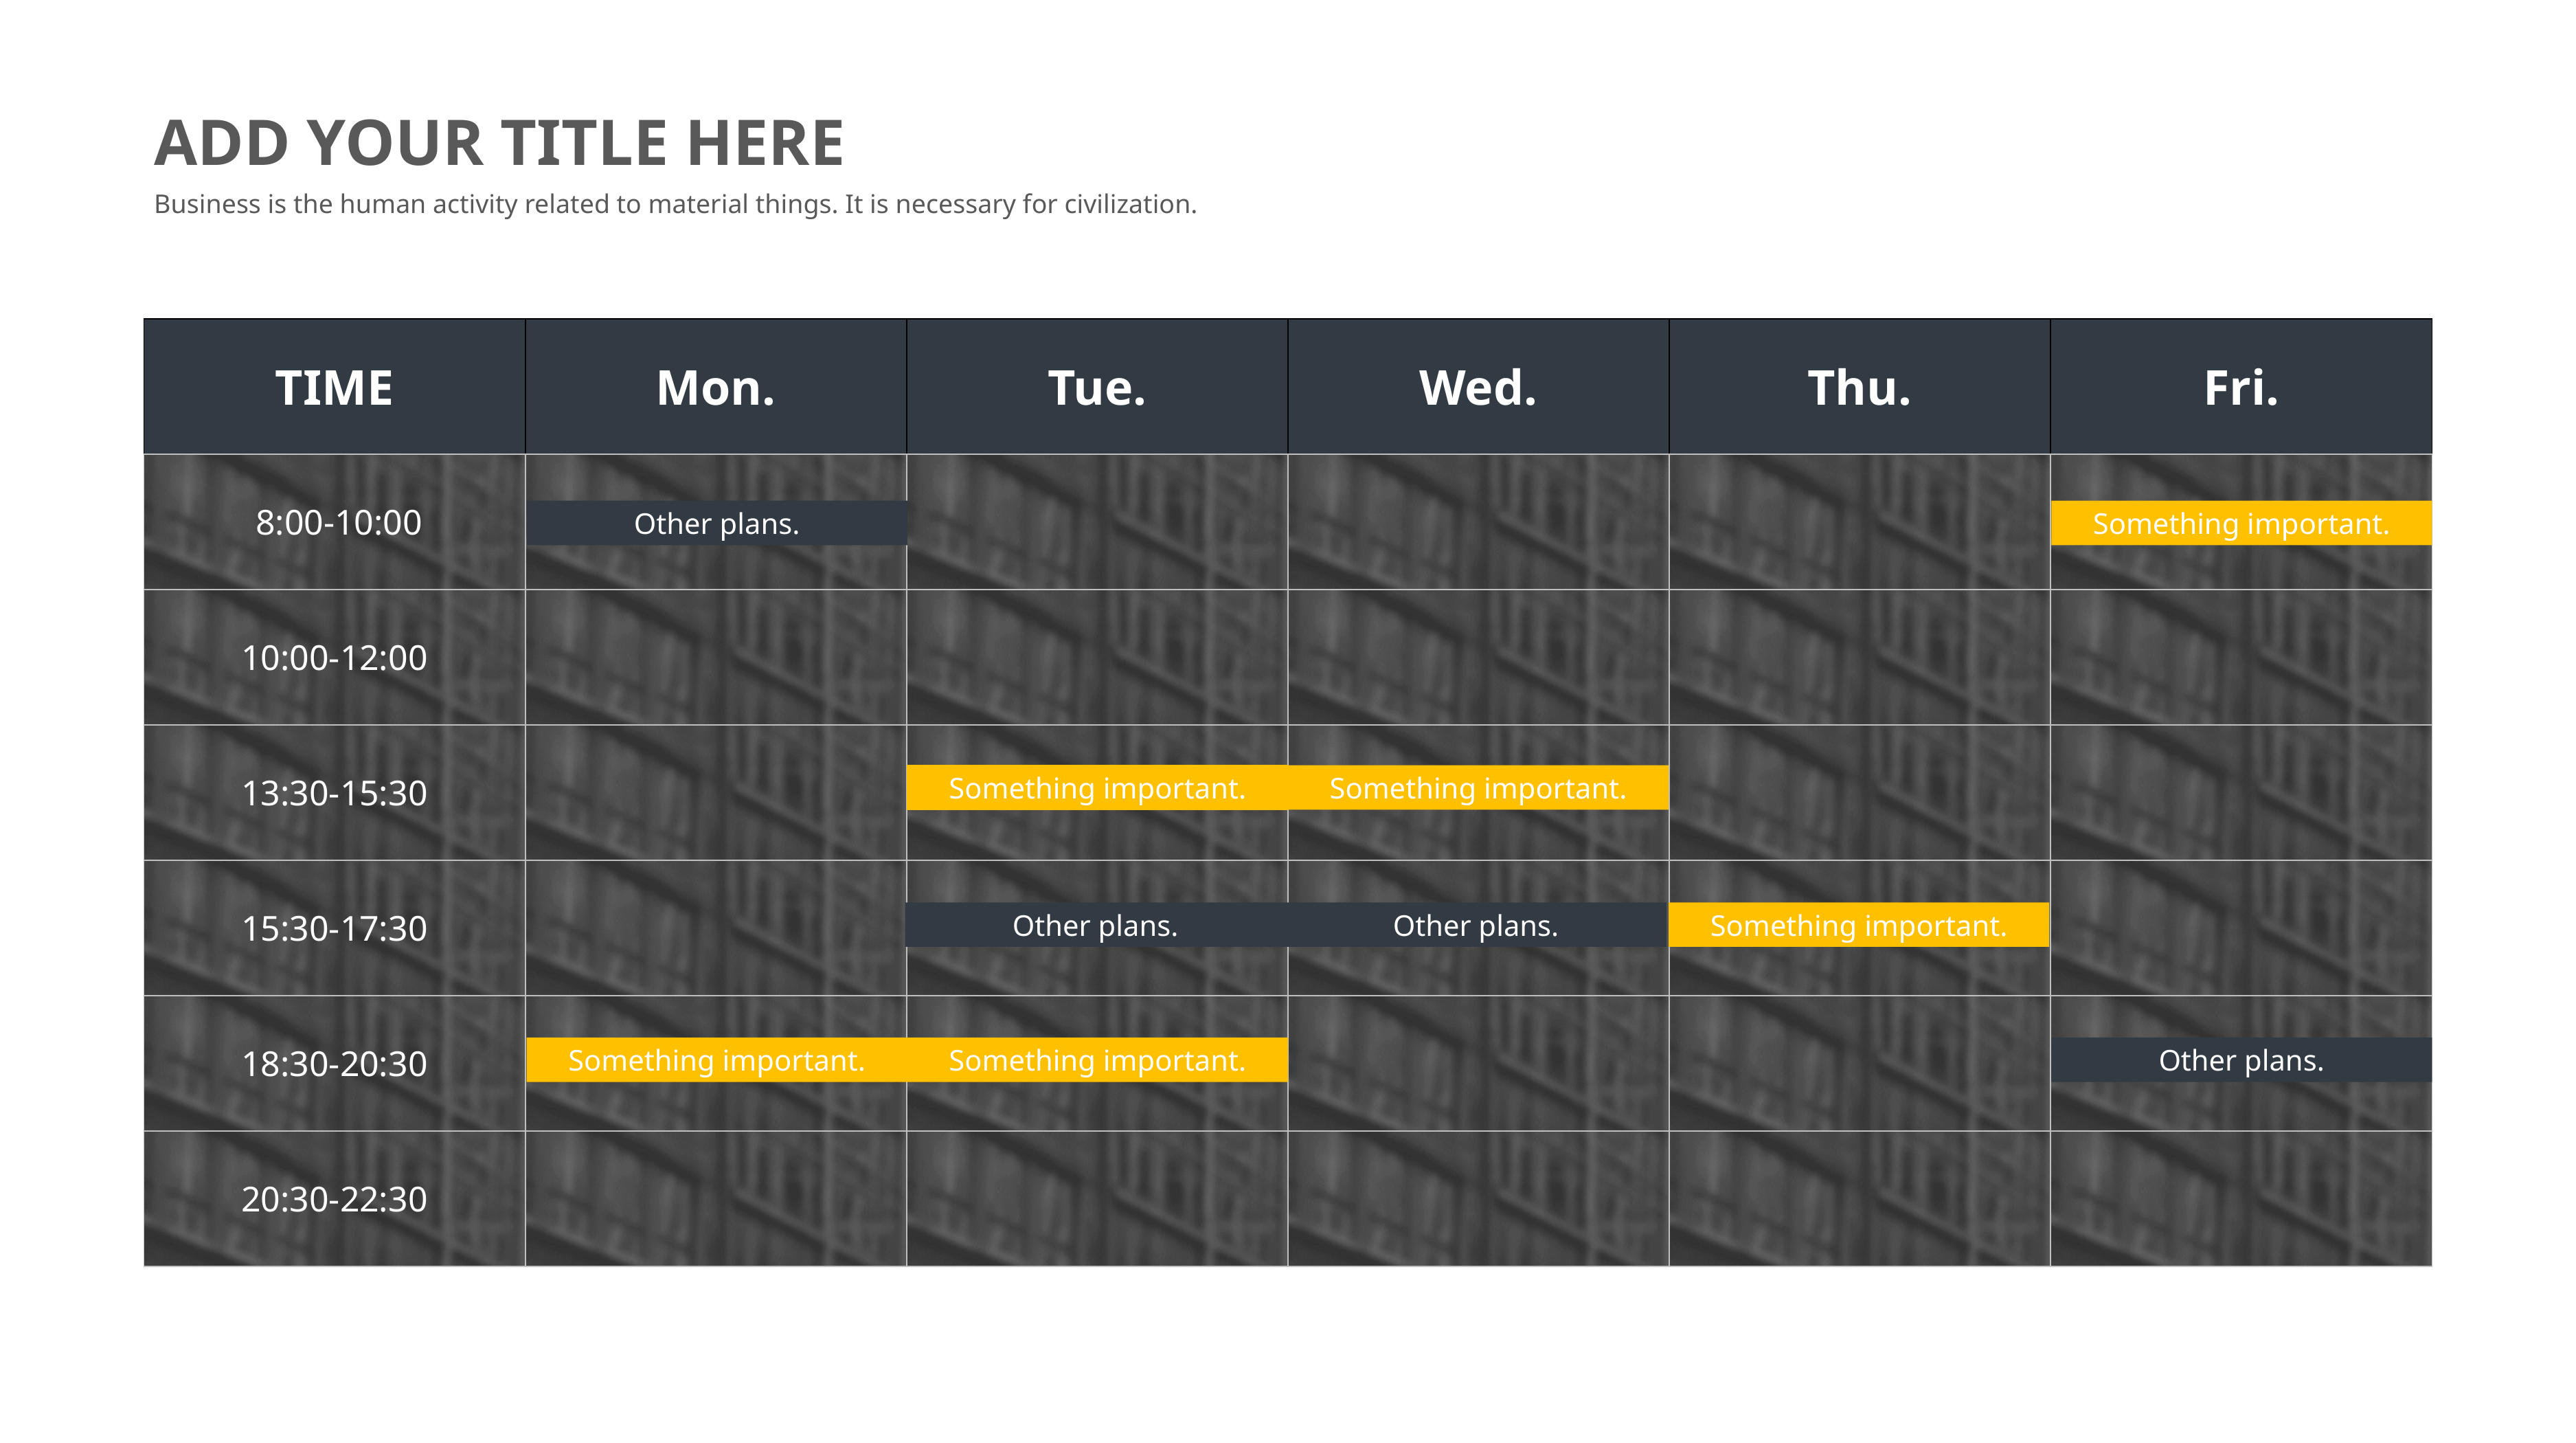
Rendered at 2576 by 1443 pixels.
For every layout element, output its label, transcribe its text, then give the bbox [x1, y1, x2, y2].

text_box Other plans. [1286, 902, 1667, 947]
table_cell [2051, 726, 2432, 860]
table_cell [1670, 947, 2050, 995]
table_header Mon. [526, 320, 906, 454]
table_header Fri. [2051, 320, 2432, 454]
table_cell 13:30-15:30 [144, 726, 525, 860]
table_cell 18:30-20:30 [144, 996, 525, 1130]
table_cell [526, 861, 906, 995]
table_cell [526, 590, 906, 724]
table_cell [907, 1132, 1287, 1266]
table_cell 20:30-22:30 [144, 1132, 525, 1266]
table_cell [526, 546, 906, 589]
table_cell [907, 455, 1287, 589]
table_cell [1289, 726, 1669, 765]
table_cell 10:00-12:00 [144, 590, 525, 724]
text_box Other plans. [2051, 1037, 2432, 1082]
text_box ADD YOUR TITLE HERE [144, 59, 1121, 166]
table_header Thu. [1670, 320, 2050, 454]
table_cell [1289, 590, 1669, 724]
table_cell [1289, 1132, 1669, 1266]
table_cell [907, 1082, 1287, 1130]
table_cell [907, 810, 1287, 860]
text_box Something important. [907, 1037, 1288, 1082]
table_cell [2051, 1082, 2432, 1130]
table_cell [1289, 455, 1669, 589]
table_cell [2051, 1132, 2432, 1266]
text_box Other plans. [526, 500, 907, 546]
table_cell [2051, 455, 2432, 500]
table_cell [1289, 810, 1669, 860]
table_cell [1670, 861, 2050, 902]
text_box Something important. [526, 1037, 907, 1082]
table_cell [907, 590, 1287, 724]
text_box Other plans. [905, 902, 1286, 947]
text_box Something important. [907, 765, 1287, 810]
table_cell [1670, 590, 2050, 724]
table_cell [526, 455, 906, 500]
table_cell [907, 947, 1287, 995]
text_box Business is the human activity related to material things. It is necessary for civilization. [144, 166, 1257, 223]
text_box Something important. [1669, 902, 2050, 947]
table_header Wed. [1289, 320, 1669, 454]
table_cell [2051, 546, 2432, 589]
table_cell [1289, 861, 1669, 995]
table_cell [1670, 726, 2050, 860]
table_header TIME [144, 320, 525, 454]
table_cell [1289, 996, 1669, 1130]
table_cell [526, 1082, 906, 1130]
table_cell [1670, 996, 2050, 1130]
text_box Something important. [1287, 765, 1669, 810]
table_cell [907, 726, 1287, 765]
text_box Something important. [2051, 500, 2432, 546]
table_cell [526, 996, 906, 1037]
table_cell 8:00-10:00 [144, 455, 525, 589]
table_cell [907, 996, 1287, 1037]
table_cell [2051, 861, 2432, 995]
table_cell [2051, 590, 2432, 724]
table_cell [2051, 996, 2432, 1037]
table_cell [907, 861, 1287, 902]
table_cell 15:30-17:30 [144, 861, 525, 995]
table_cell [526, 726, 906, 860]
table_cell [526, 1132, 906, 1266]
table_cell [1670, 1132, 2050, 1266]
table_cell [1670, 455, 2050, 589]
table_header Tue. [907, 320, 1287, 454]
